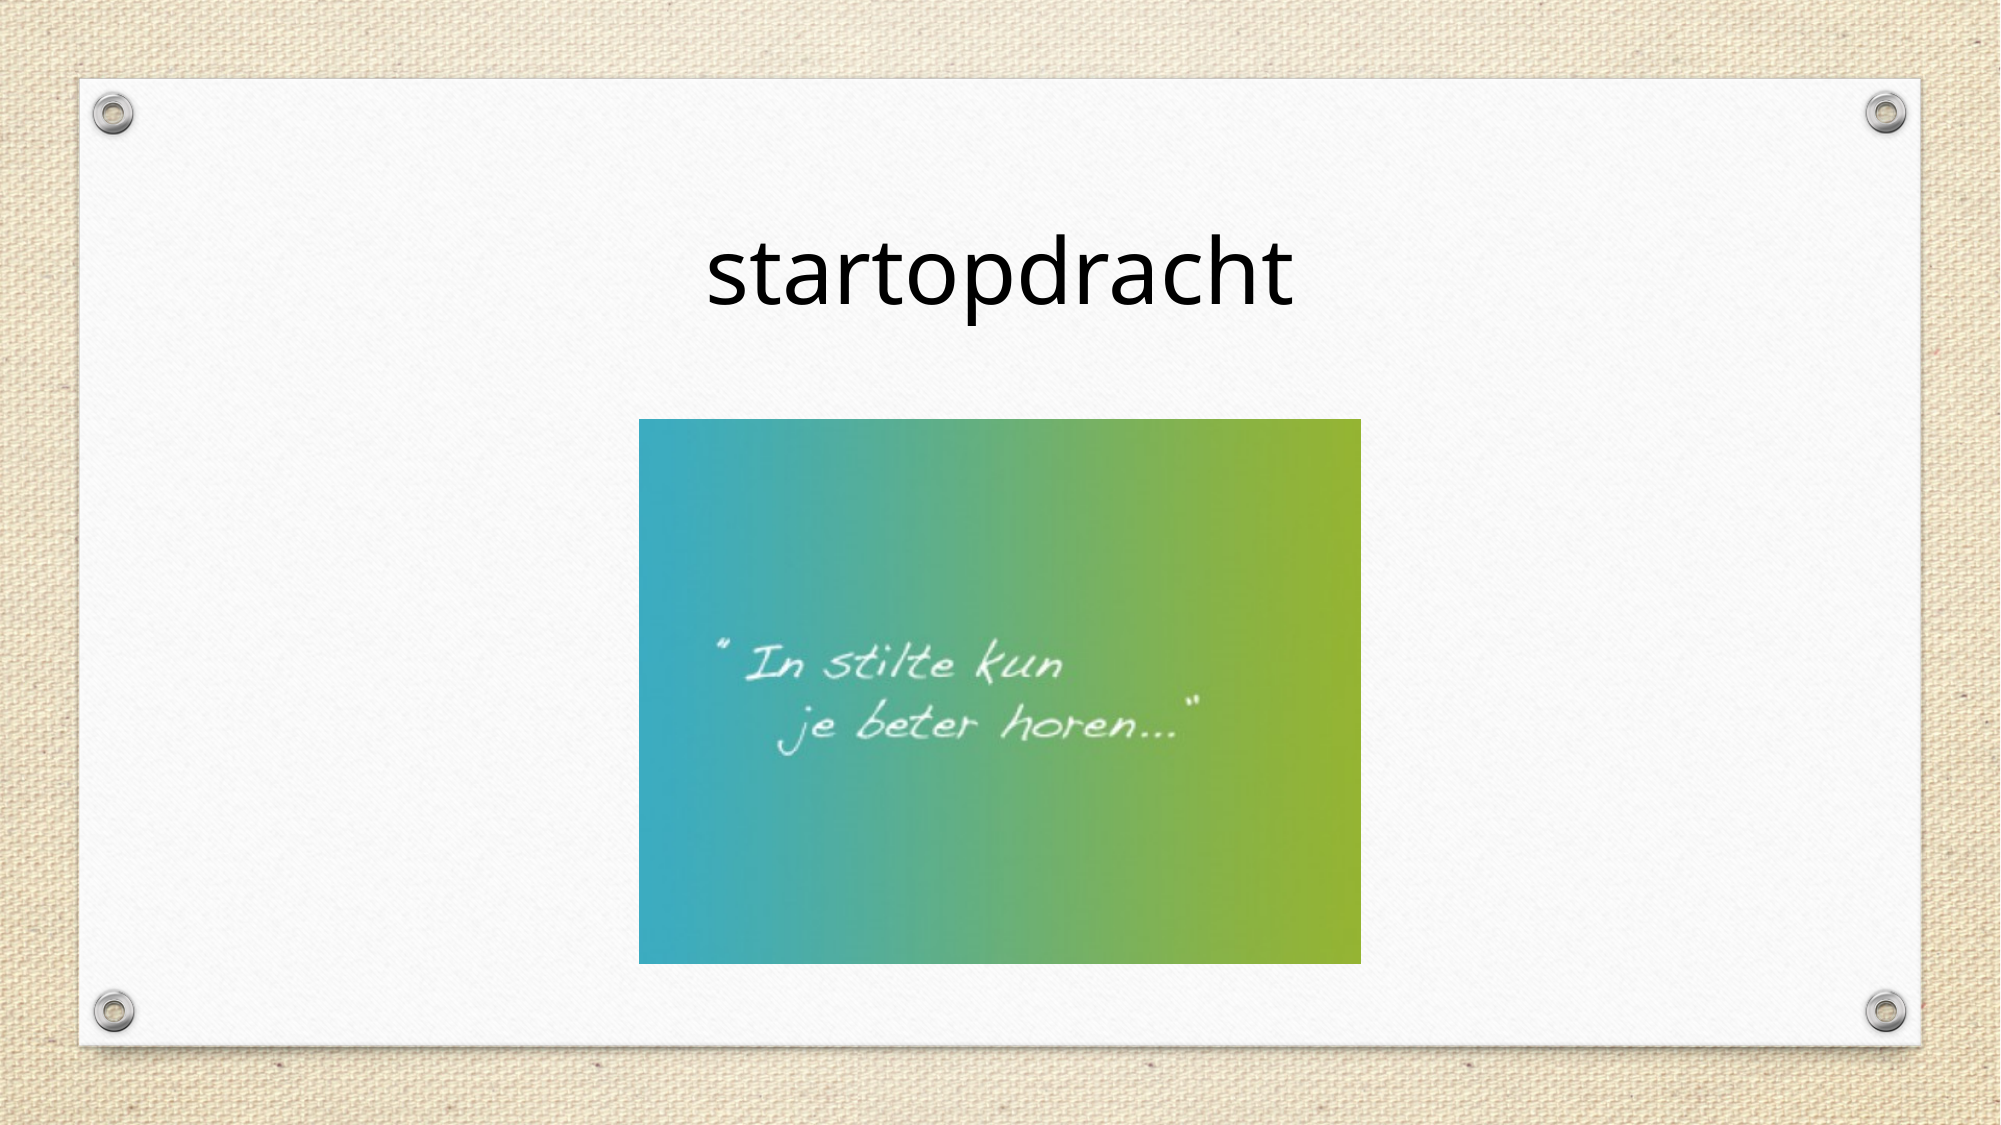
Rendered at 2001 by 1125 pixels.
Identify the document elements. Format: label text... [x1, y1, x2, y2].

picture [0, 0, 2001, 1125]
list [639, 419, 1361, 965]
title startopdracht [212, 161, 1788, 375]
